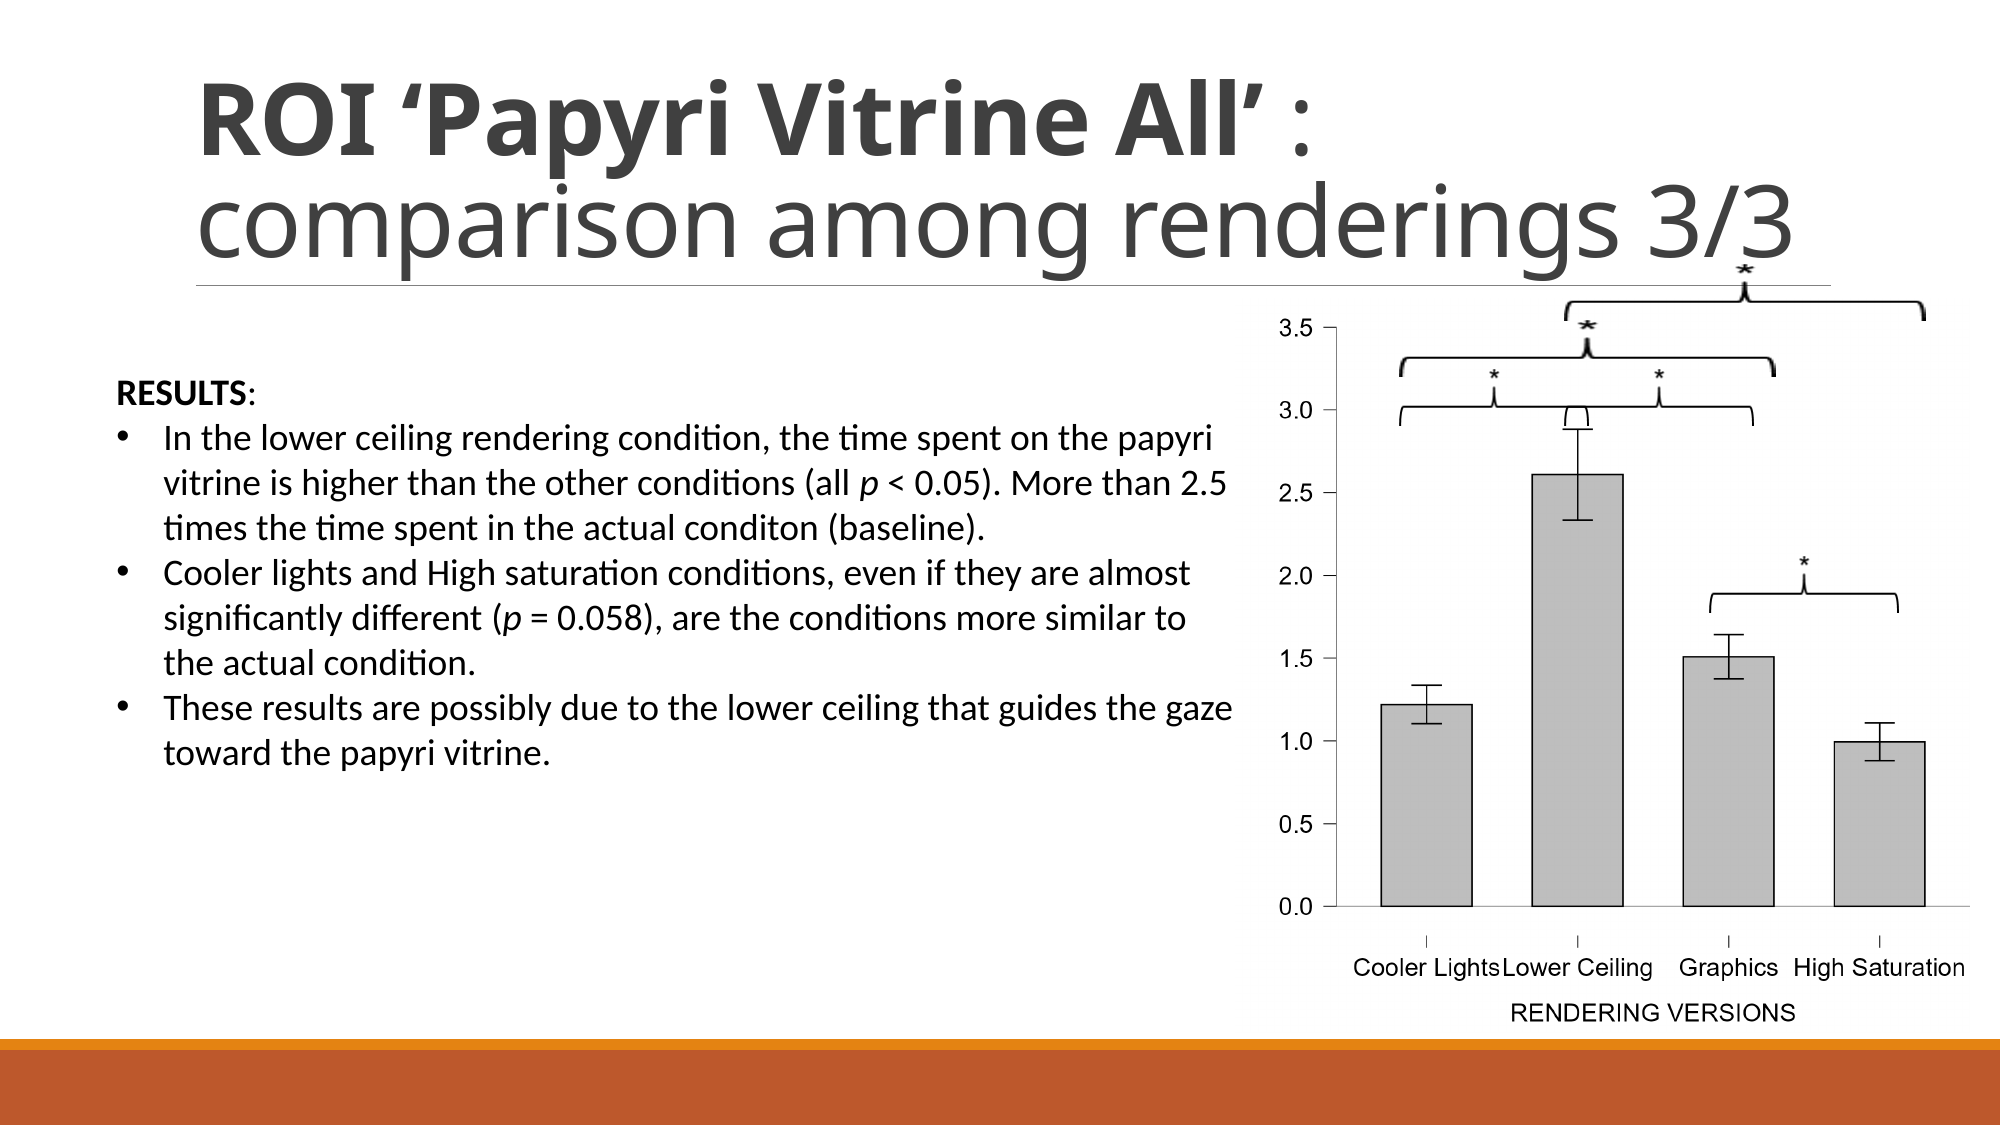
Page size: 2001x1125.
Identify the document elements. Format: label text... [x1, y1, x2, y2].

text_box RESULTS: In the lower ceiling rendering condition, the time spent on the papyri vitrine is higher than the other conditions (all p < 0.05). More than 2.5 times the time spent in the actual conditon (baseline). Cooler lights and High saturation conditions, even if they are almost significantly different (p = 0.058), are the conditions more similar to the actual condition. These results are possibly due to the lower ceiling that guides the gaze toward the papyri vitrine. [101, 360, 1232, 781]
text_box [1235, 248, 1971, 1033]
title ROI ‘Papyri Vitrine All’ : comparison among renderings​ 3/3 [180, 47, 1830, 285]
